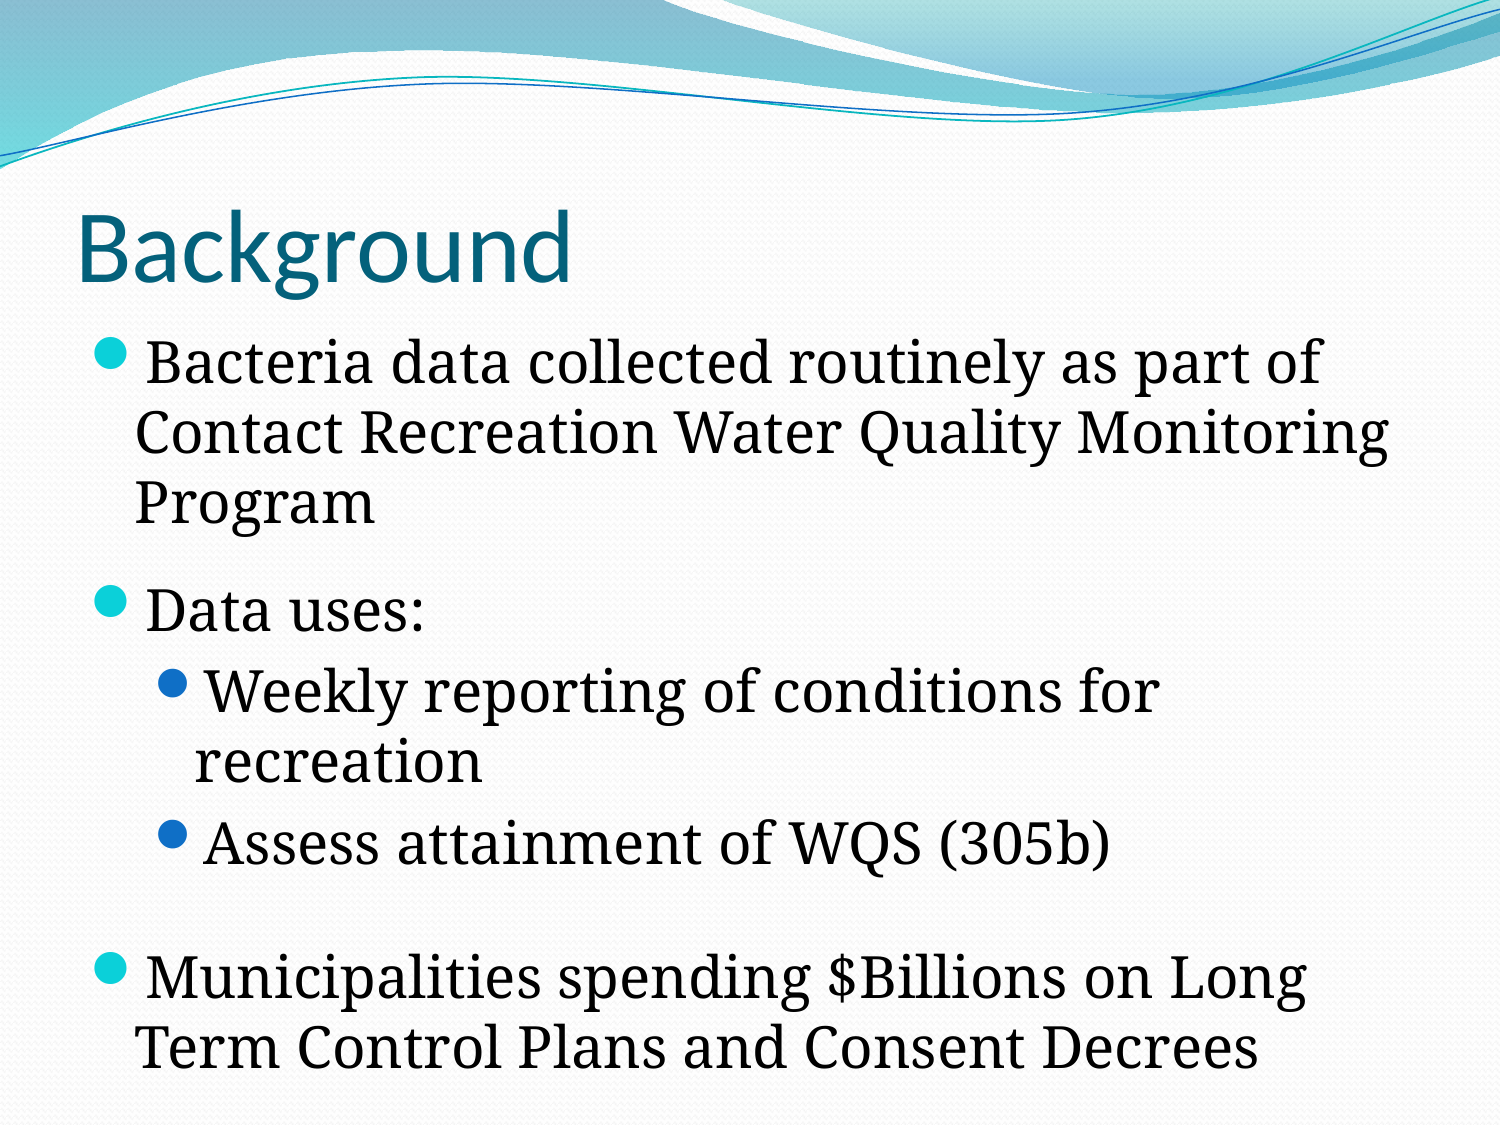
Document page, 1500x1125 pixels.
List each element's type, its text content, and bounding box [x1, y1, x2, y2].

title Background [75, 115, 1425, 303]
list Bacteria data collected routinely as part of Contact Recreation Water Quality Monitoring Program Data uses: Weekly reporting of conditions for recreation Assess attainment of WQS (305b) Municipalities spending $Billions on Long Term Control Plans and Consent Decrees Are bacteria levels improving? [75, 317, 1425, 1038]
